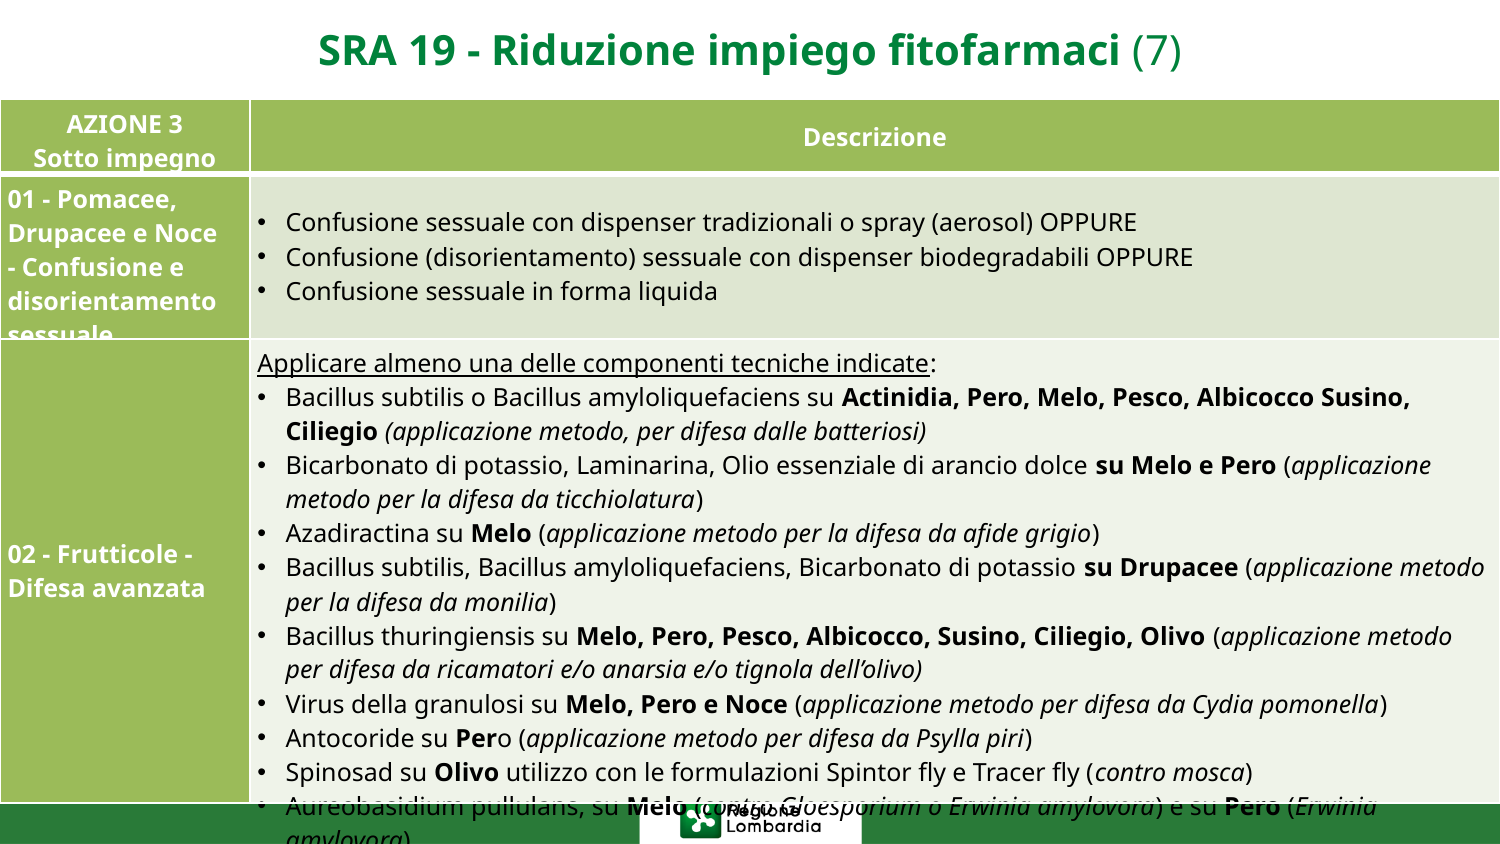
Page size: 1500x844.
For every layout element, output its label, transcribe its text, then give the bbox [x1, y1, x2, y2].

table_header AZIONE 3 Sotto impegno [1, 100, 249, 171]
table_cell 01 - Pomacee, Drupacee e Noce - Confusione e disorientamento sessuale [1, 177, 249, 338]
table_cell Applicare almeno una delle componenti tecniche indicate: Bacillus subtilis o Bacillus amyloliquefaciens su Actinidia, Pero, Melo, Pesco, Albicocco Susino, Ciliegio (applicazione metodo, per difesa dalle batteriosi) Bicarbonato di potassio, Laminarina, Olio essenziale di arancio dolce su Melo e Pero (applicazione metodo per la difesa da ticchiolatura) Azadiractina su Melo (applicazione metodo per la difesa da afide grigio) Bacillus subtilis, Bacillus amyloliquefaciens, Bicarbonato di potassio su Drupacee (applicazione metodo per la difesa da monilia) Bacillus thuringiensis su Melo, Pero, Pesco, Albicocco, Susino, Ciliegio, Olivo (applicazione metodo per difesa da ricamatori e/o anarsia e/o tignola dell’olivo) Virus della granulosi su Melo, Pero e Noce (applicazione metodo per difesa da Cydia pomonella) Antocoride su Pero (applicazione metodo per difesa da Psylla piri) Spinosad su Olivo utilizzo con le formulazioni Spintor fly e Tracer fly (contro mosca) Aureobasidium pullulans, su Melo (contro Gloesporium o Erwinia amylovora) e su Pero (Erwinia amylovora) [251, 340, 1499, 802]
table_cell Confusione sessuale con dispenser tradizionali o spray (aerosol) OPPURE Confusione (disorientamento) sessuale con dispenser biodegradabili OPPURE Confusione sessuale in forma liquida [251, 177, 1499, 338]
picture [0, 804, 1500, 844]
title SRA 19 - Riduzione impiego fitofarmaci (7) [150, 24, 1350, 98]
table_cell 02 - Frutticole -Difesa avanzata [1, 340, 249, 802]
table_header Descrizione [251, 100, 1499, 171]
picture [0, 0, 1500, 98]
